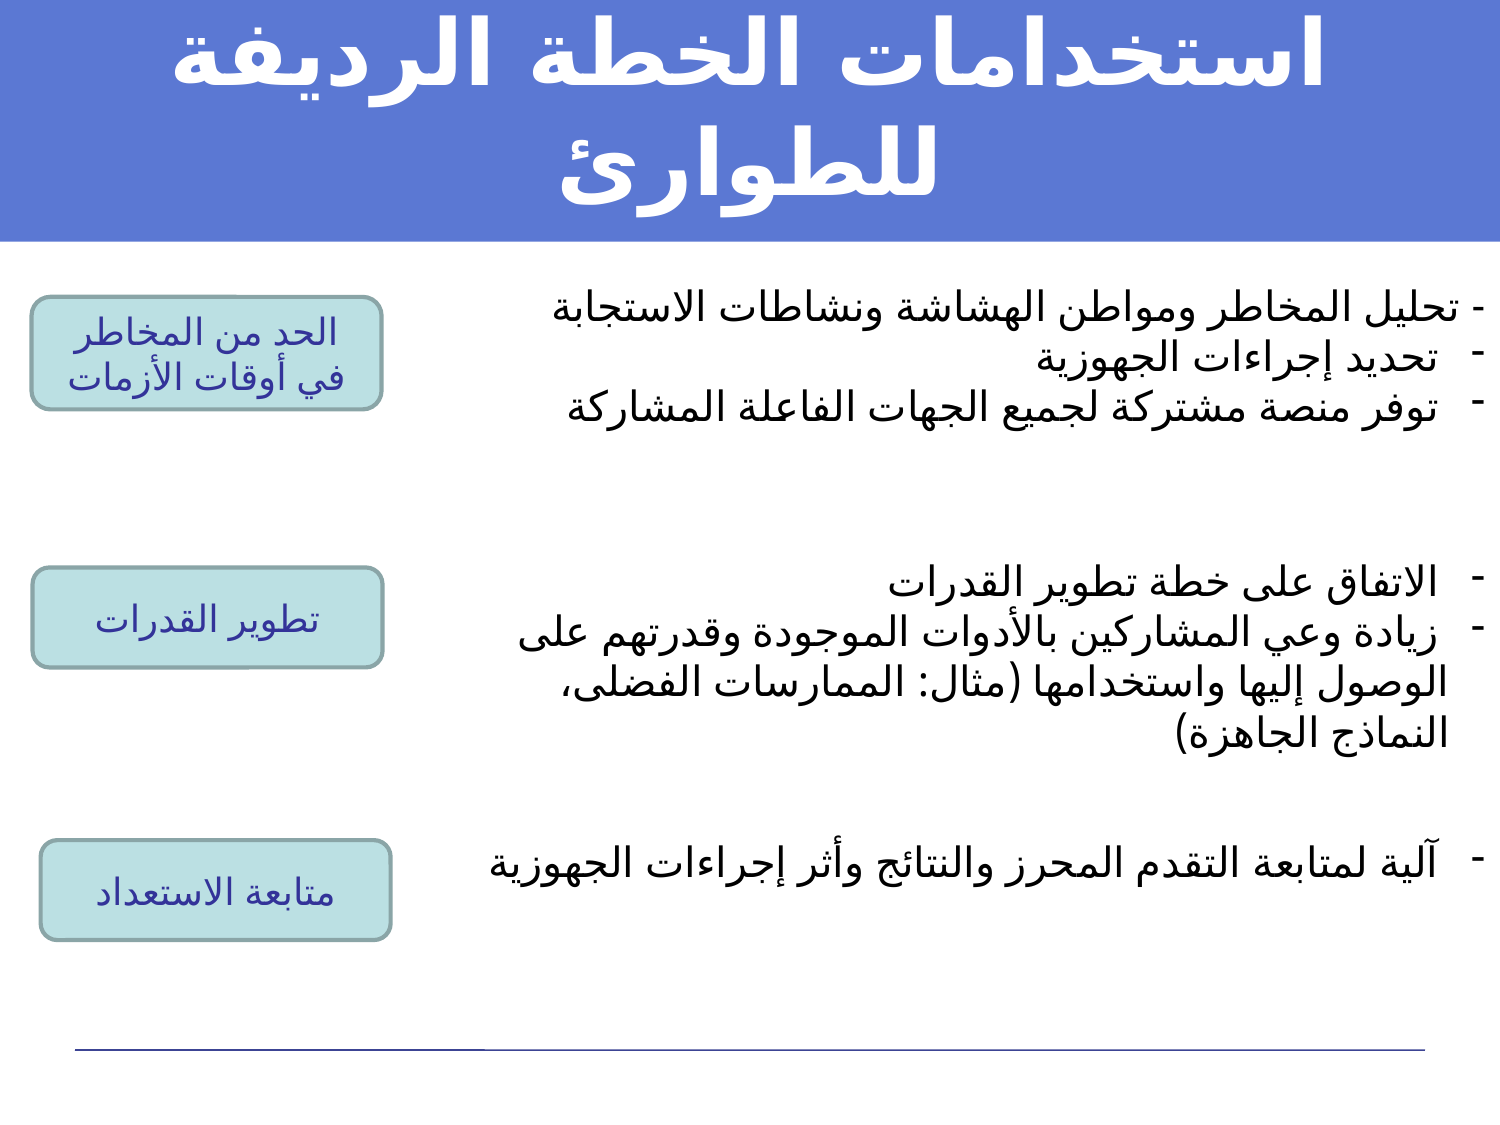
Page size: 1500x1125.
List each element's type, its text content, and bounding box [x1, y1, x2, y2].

text_box تطوير القدرات [30, 565, 385, 670]
text_box متابعة الاستعداد [38, 838, 393, 943]
text_box آلية لمتابعة التقدم المحرز والنتائج وأثر إجراءات الجهوزية [435, 828, 1500, 894]
title استخدامات الخطة الرديفة للطوارئ [74, 44, 1426, 163]
text_box الحد من المخاطر في أوقات الأزمات [29, 294, 384, 412]
text_box - تحليل المخاطر ومواطن الهشاشة ونشاطات الاستجابة تحديد إجراءات الجهوزية توفر منصة مشتركة لجميع الجهات الفاعلة المشاركة [423, 272, 1500, 438]
text_box الاتفاق على خطة تطوير القدرات زيادة وعي المشاركين بالأدوات الموجودة وقدرتهم على الوصول إليها واستخدامها (مثال: الممارسات الفضلى، النماذج الجاهزة) [445, 547, 1500, 763]
